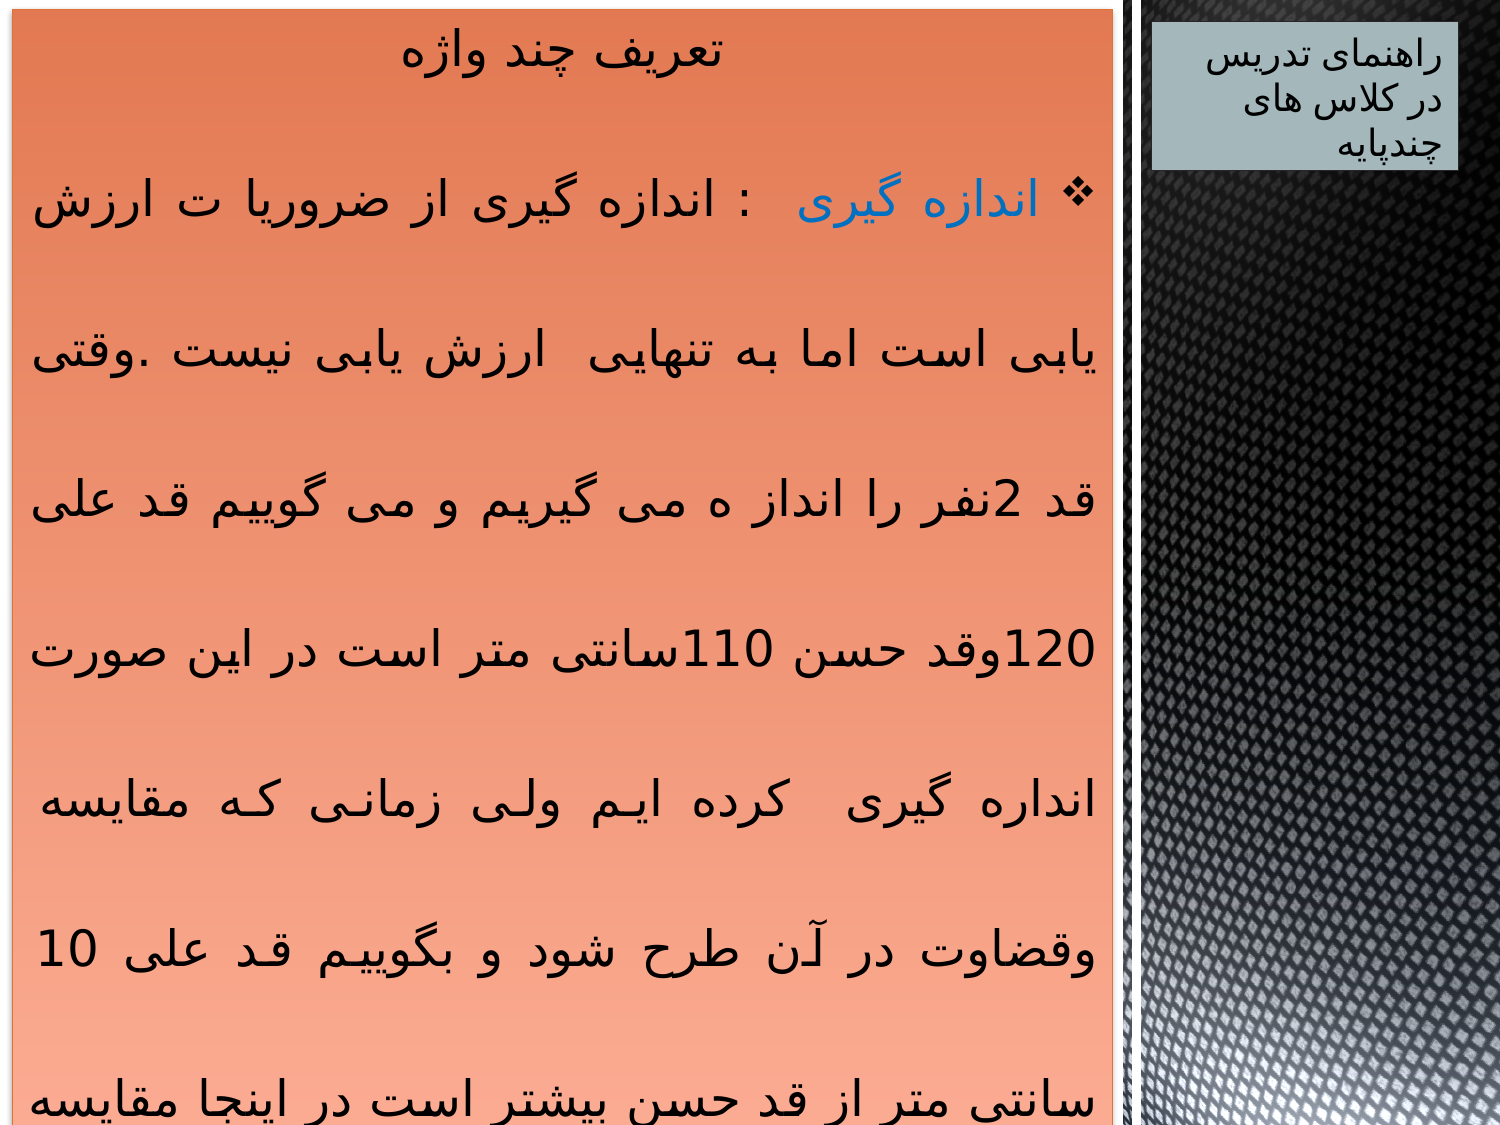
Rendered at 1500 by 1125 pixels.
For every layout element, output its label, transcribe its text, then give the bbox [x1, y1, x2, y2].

picture [1123, 0, 1500, 1125]
text_box تعریف چند واژه اندازه گیری : اندازه گیری از ضروریا ت ارزش یابی است اما به تنهایی ارزش یابی نیست .وقتی قد 2نفر را انداز ه می گیریم و می گوییم قد علی 120وقد حسن 110سانتی متر است در این صورت انداره گیری کرده ایم ولی زمانی که مقایسه وقضاوت در آن طرح شود و بگوییم قد علی 10 سانتی متر از قد حسن بیشتر است در اینجا مقایسه صورت گرفته است که به آن ارزش یابی می گوییم . [12, 9, 1113, 1125]
text_box راهنمای تدریس در کلاس های چندپایه [1151, 21, 1459, 171]
